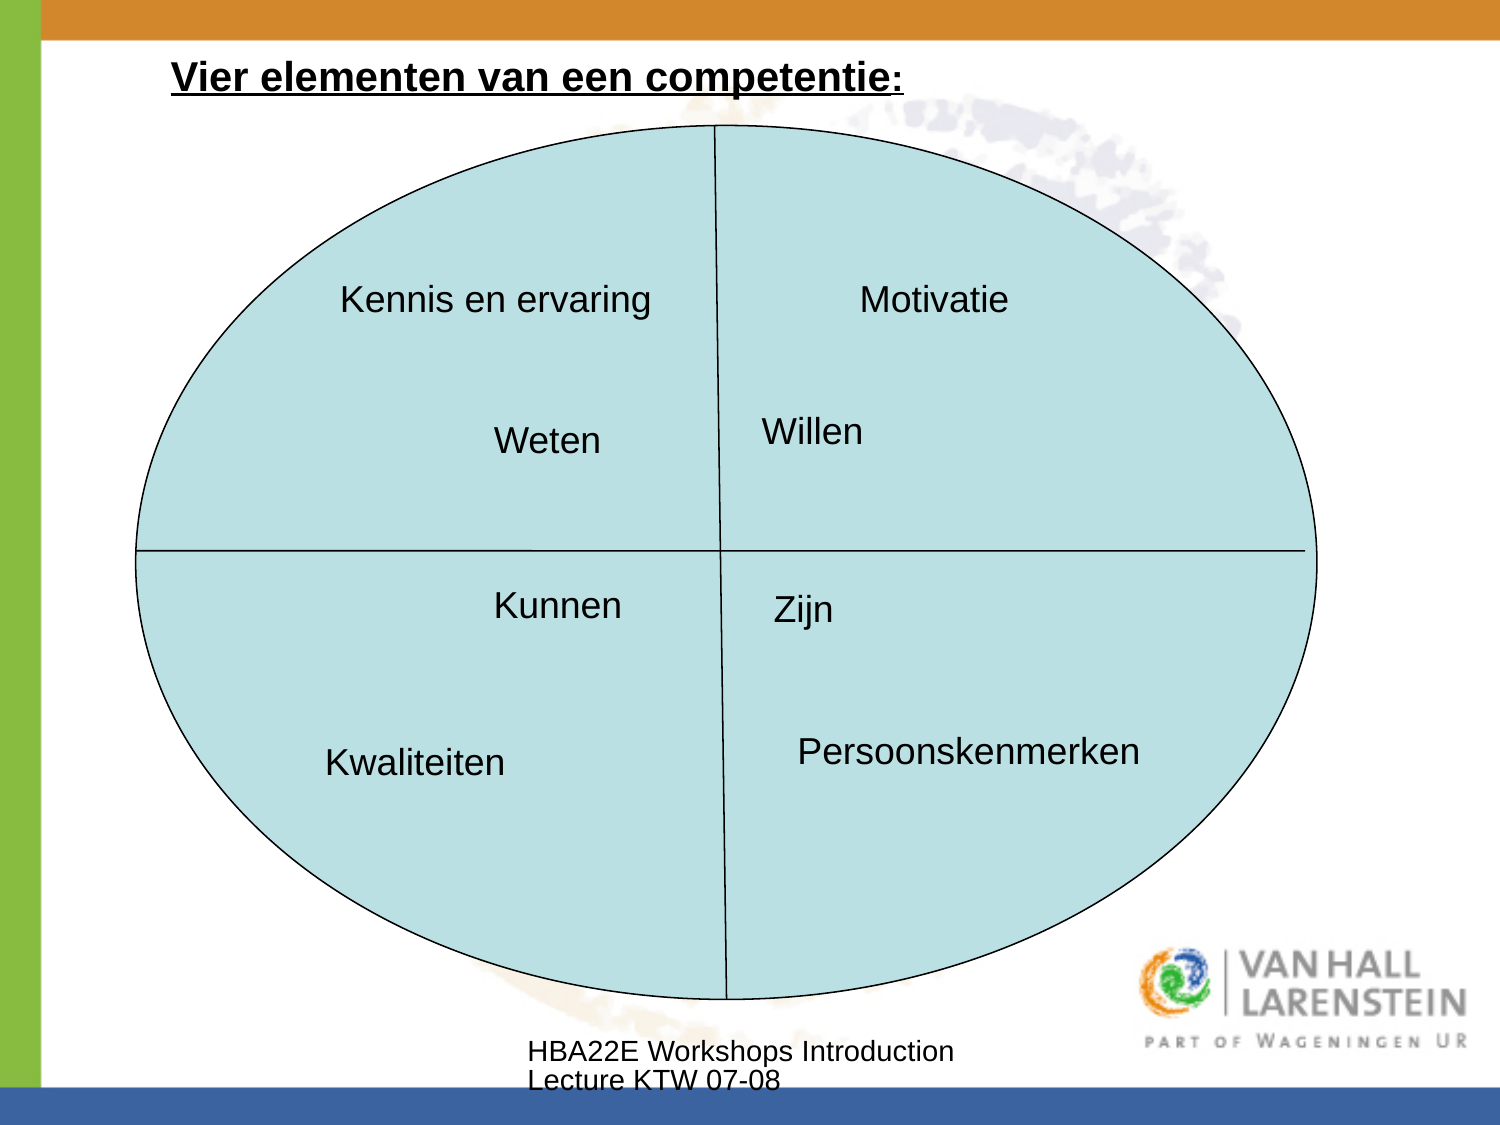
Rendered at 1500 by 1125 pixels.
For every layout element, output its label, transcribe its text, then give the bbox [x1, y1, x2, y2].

text_box Willen [746, 400, 879, 460]
text_box Kunnen [478, 574, 638, 634]
footer HBA22E Workshops Introduction Lecture KTW 07-08 [512, 1024, 988, 1103]
text_box Vier elementen van een competentie: [155, 41, 919, 107]
text_box Persoonskenmerken [782, 719, 1156, 779]
picture [0, 0, 1500, 1125]
text_box [135, 125, 1317, 1000]
text_box Motivatie [844, 267, 1025, 327]
text_box Kwaliteiten [310, 730, 521, 791]
text_box Weten [478, 408, 617, 469]
text_box Kennis en ervaring [325, 267, 667, 327]
text_box Zijn [758, 577, 849, 638]
